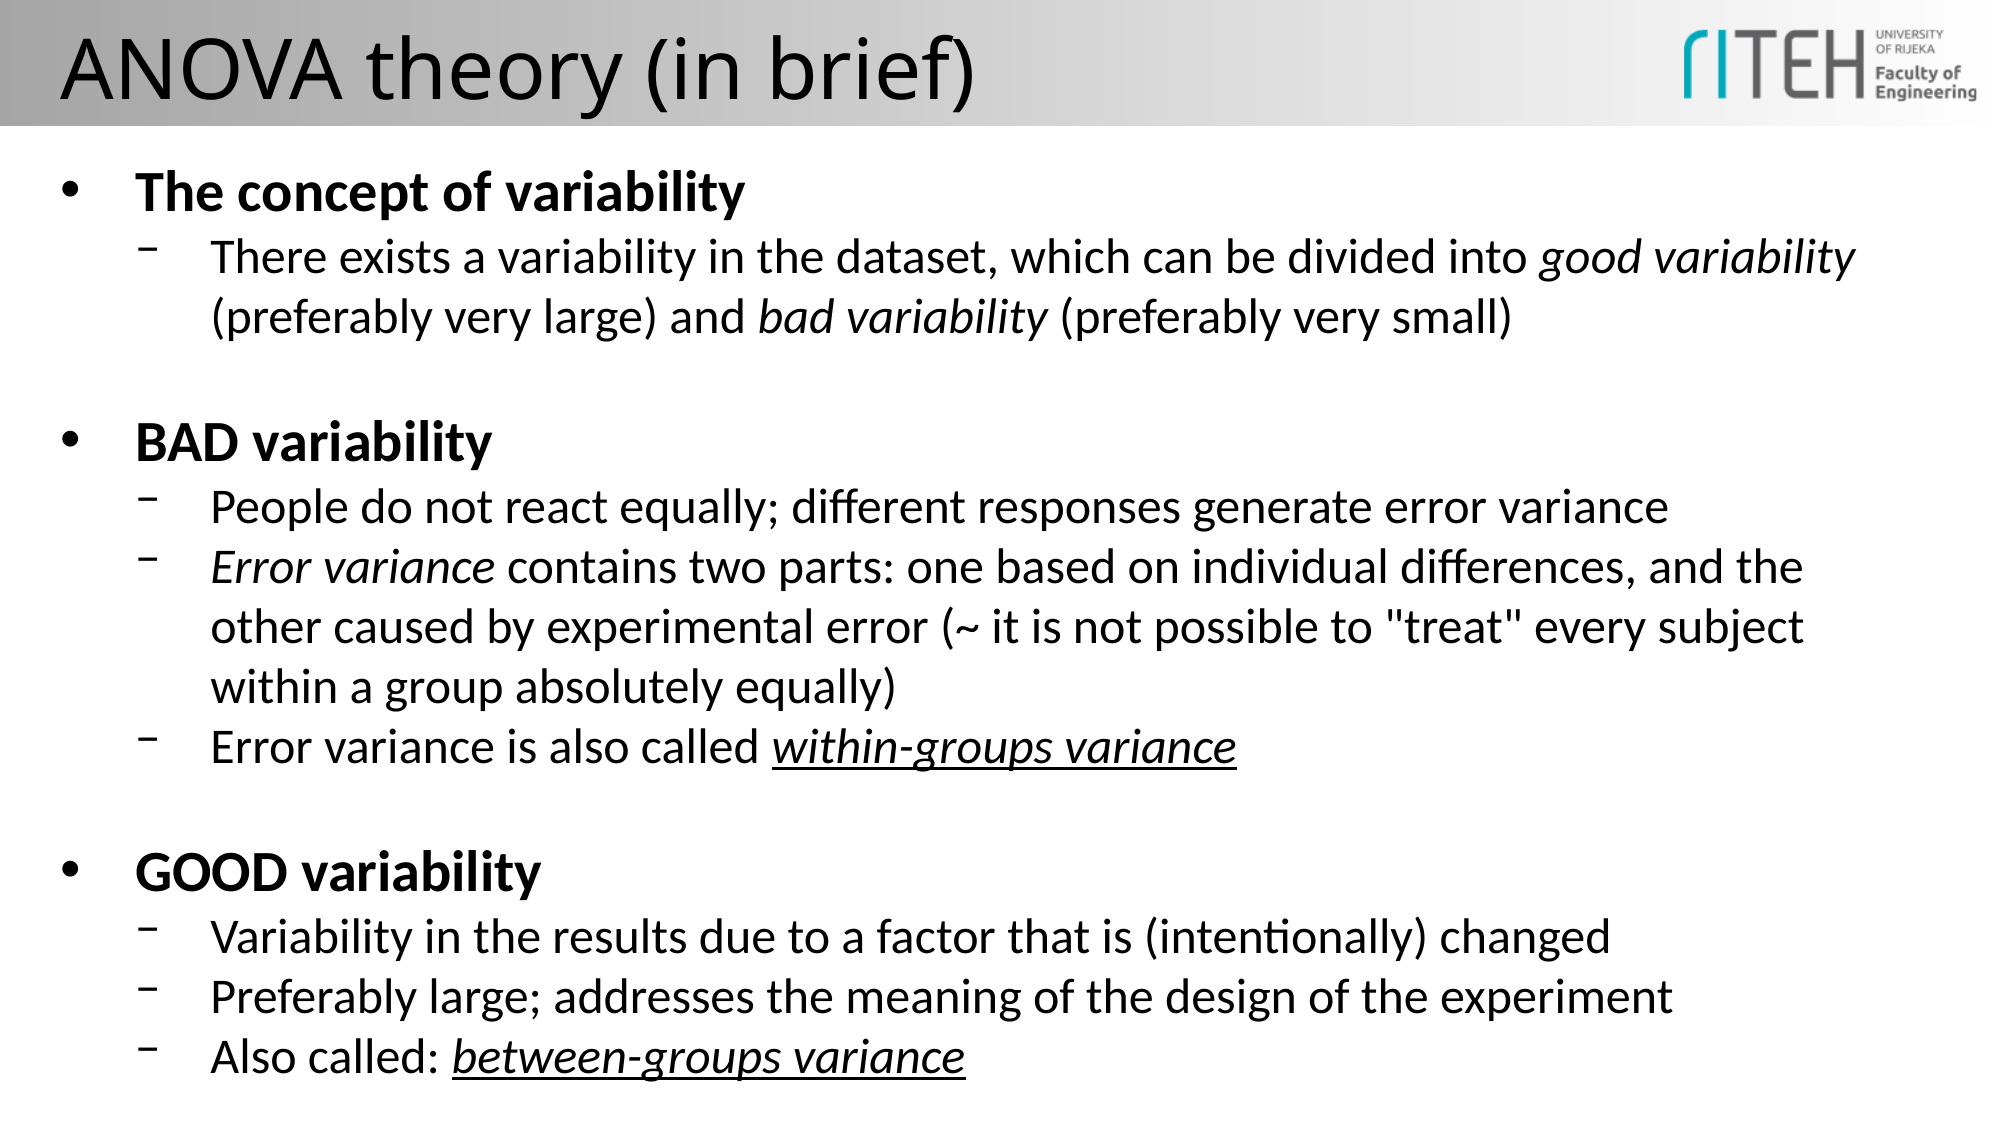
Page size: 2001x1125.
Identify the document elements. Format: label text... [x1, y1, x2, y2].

title ANOVA theory (in brief) [45, 20, 1601, 126]
text_box [0, 0, 2000, 127]
picture [1683, 20, 1977, 107]
text_box The concept of variability There exists a variability in the dataset, which can be divided into good variability (preferably very large) and bad variability (preferably very small) BAD variability People do not react equally; different responses generate error variance Error variance contains two parts: one based on individual differences, and the other caused by experimental error (~ it is not possible to "treat" every subject within a group absolutely equally) Error variance is also called within-groups variance GOOD variability Variability in the results due to a factor that is (intentionally) changed Preferably large; addresses the meaning of the design of the experiment Also called: between-groups variance [45, 146, 1909, 1091]
